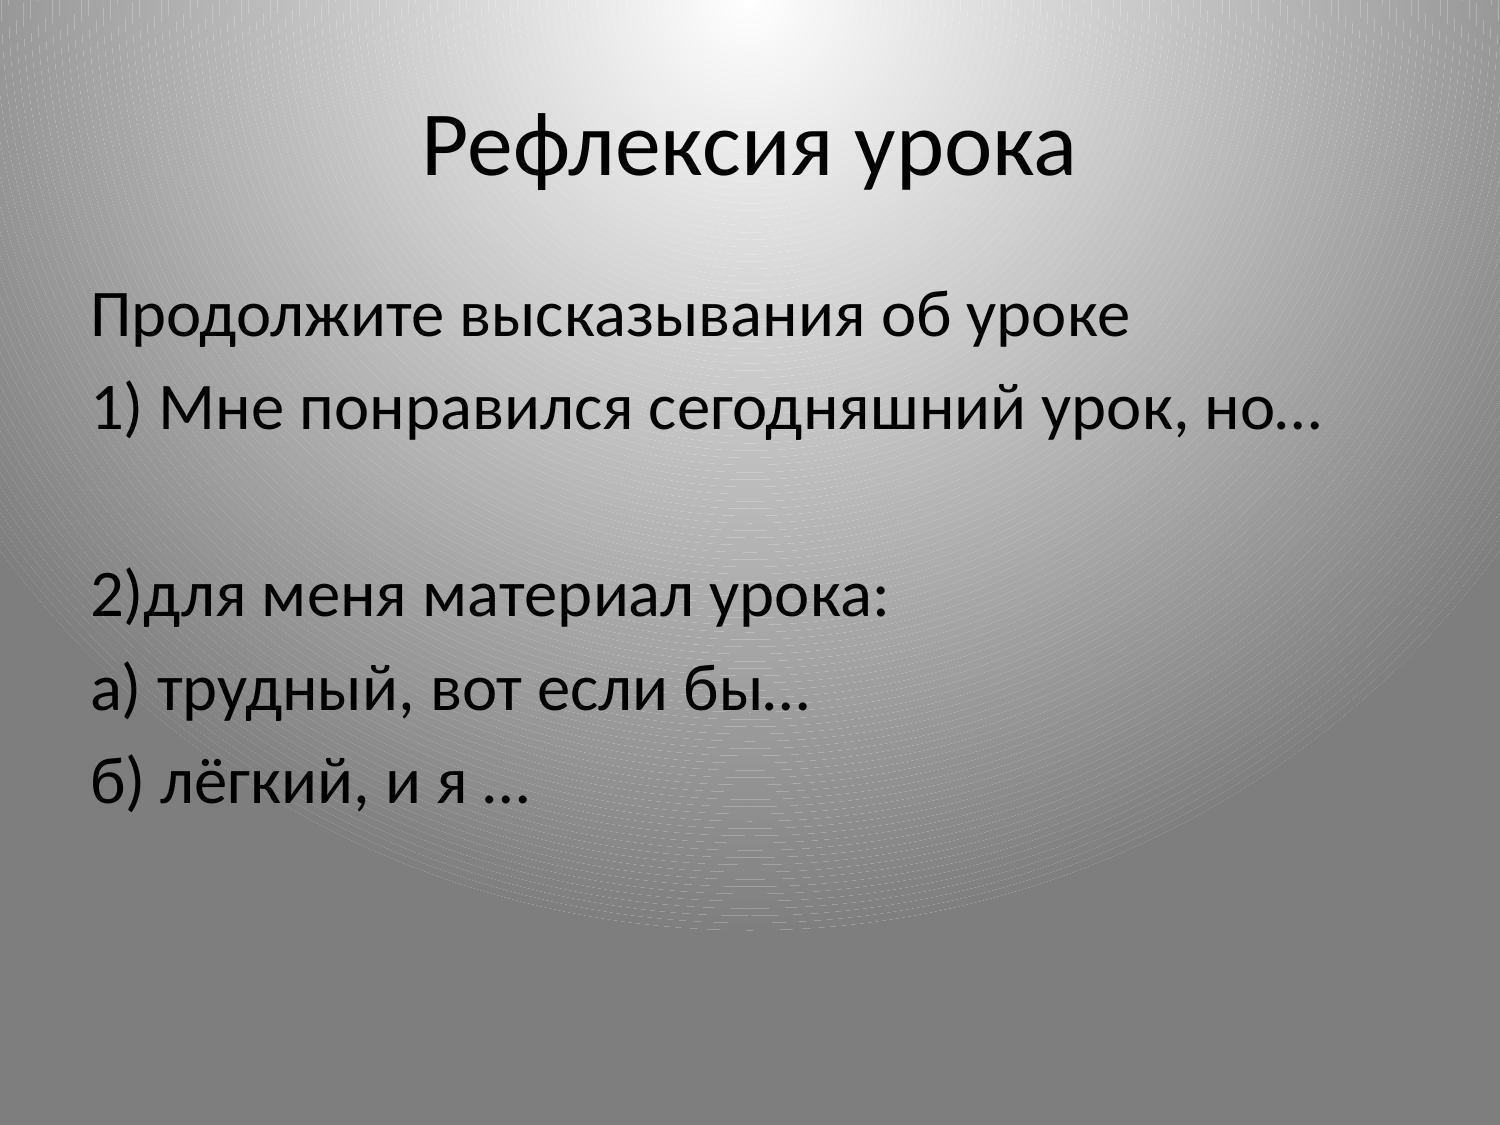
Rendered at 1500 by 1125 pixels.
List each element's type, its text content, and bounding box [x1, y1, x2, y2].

list Продолжите высказывания об уроке 1) Мне понравился сегодняшний урок, но… 2)для меня материал урока: а) трудный, вот если бы… б) лёгкий, и я … [75, 262, 1425, 1005]
title Рефлексия урока [75, 45, 1425, 233]
